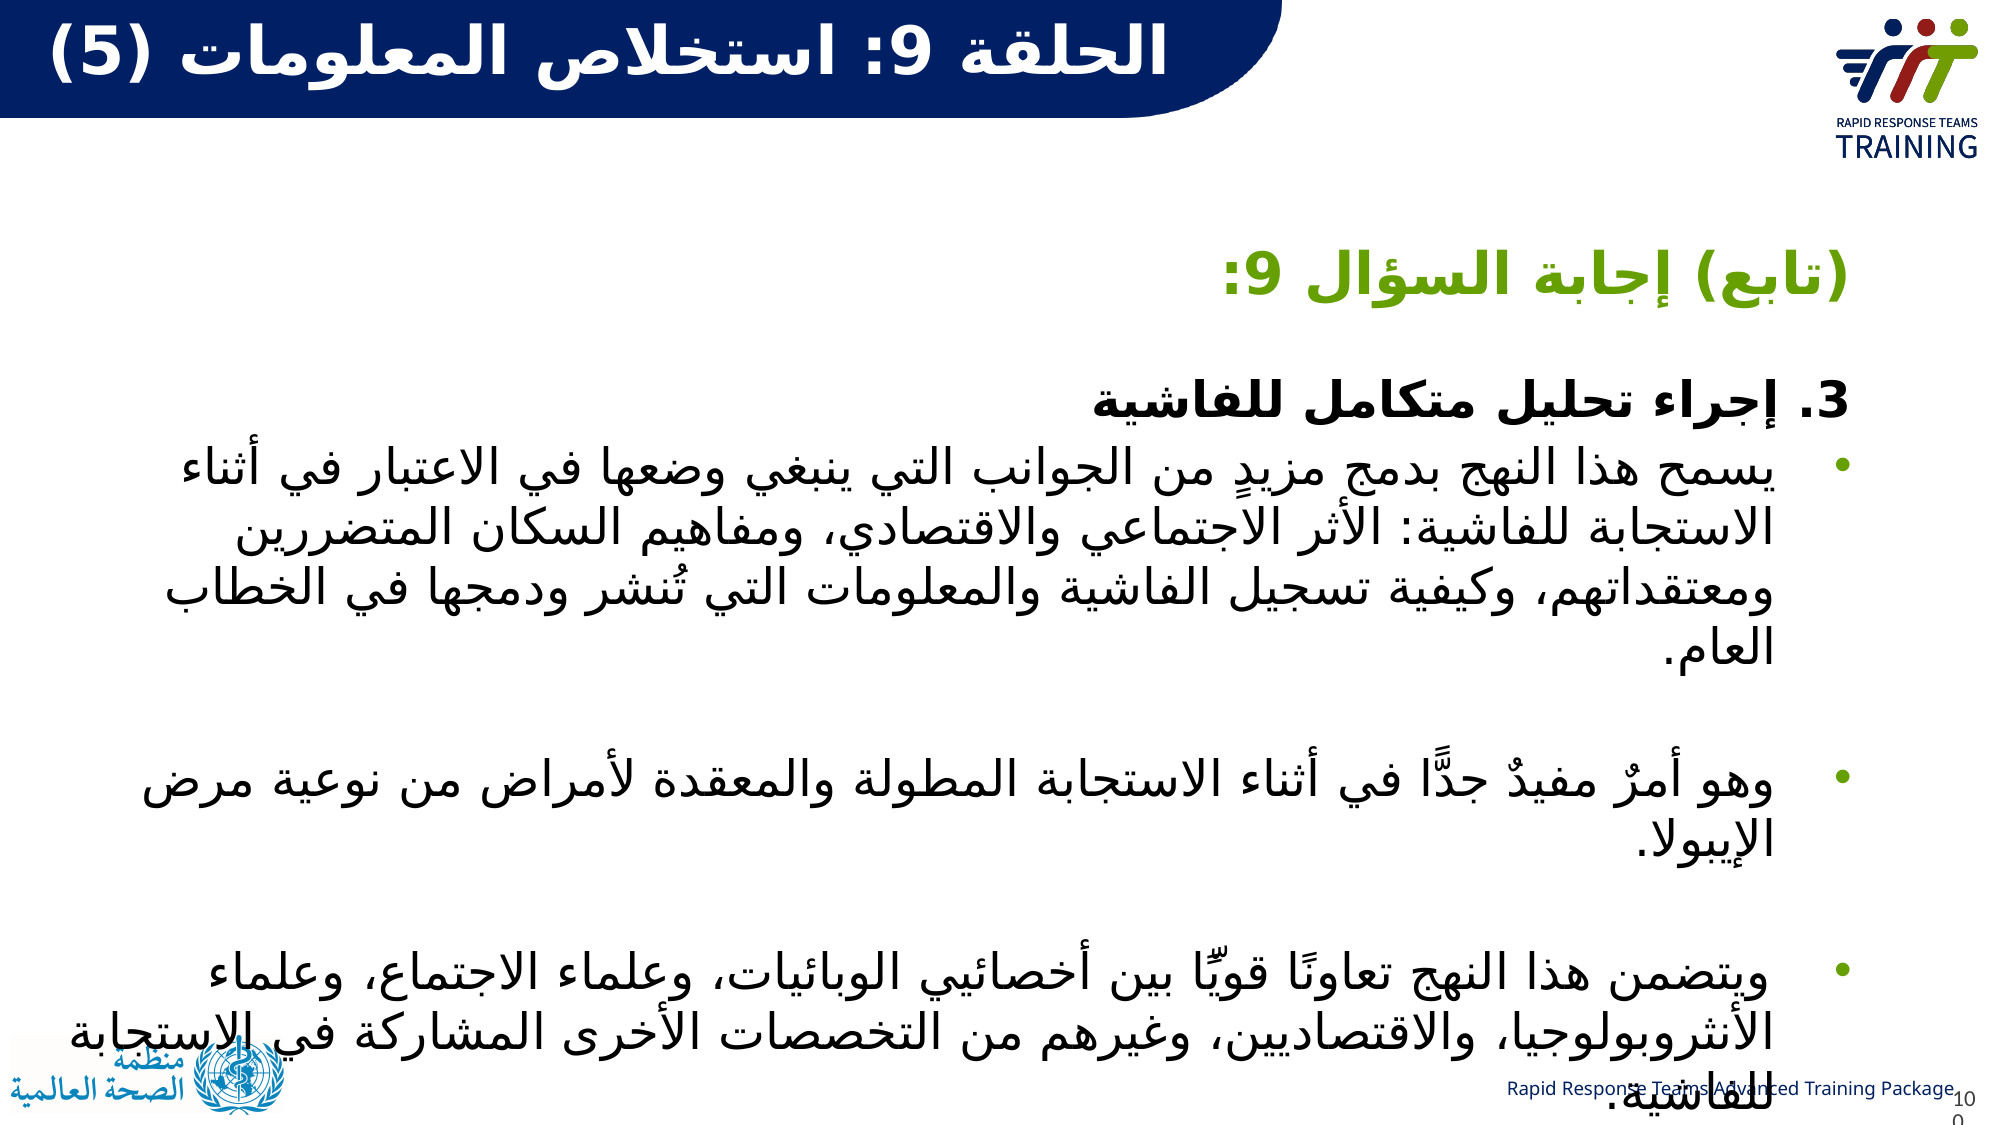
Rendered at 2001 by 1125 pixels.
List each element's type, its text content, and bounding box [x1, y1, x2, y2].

title الحلقة 9: استخلاص المعلومات (5) [0, 0, 1179, 150]
picture [1179, 0, 1282, 118]
picture [11, 1035, 284, 1115]
list (تابع) إجابة السؤال 9: 3. إجراء تحليل متكامل للفاشية يسمح هذا النهج بدمج مزيدٍ من الجوانب التي ينبغي وضعها في الاعتبار في أثناء الاستجابة للفاشية: الأثر الاجتماعي والاقتصادي، ومفاهيم السكان المتضررين ومعتقداتهم، وكيفية تسجيل الفاشية والمعلومات التي تُنشر ودمجها في الخطاب العام. وهو أمرٌ مفيدٌ جدًّا في أثناء الاستجابة المطولة والمعقدة لأمراض من نوعية مرض الإيبولا. ويتضمن هذا النهج تعاونًا قويًّا بين أخصائيي الوبائيات، وعلماء الاجتماع، وعلماء الأنثروبولوجيا، والاقتصاديين، وغيرهم من التخصصات الأخرى المشاركة في الاستجابة للفاشية. [58, 236, 1860, 941]
picture [1835, 19, 1978, 167]
picture [241, 1050, 247, 1059]
